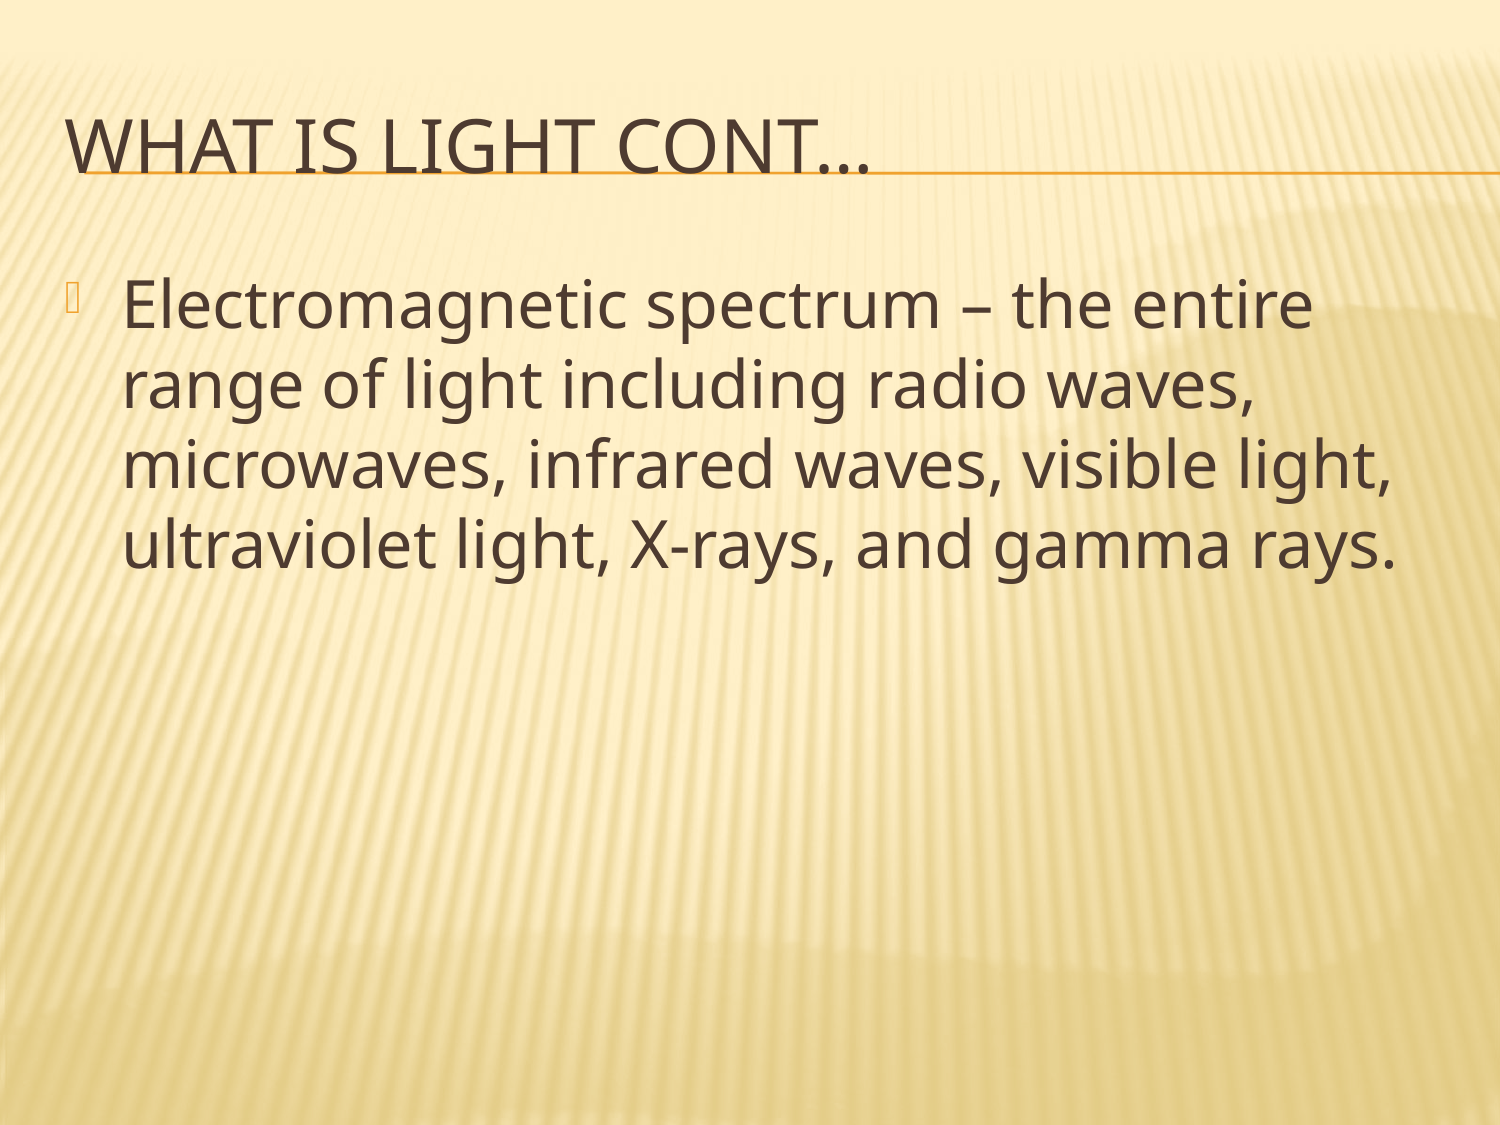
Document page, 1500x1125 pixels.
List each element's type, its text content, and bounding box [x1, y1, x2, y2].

list Electromagnetic spectrum – the entire range of light including radio waves, microwaves, infrared waves, visible light, ultraviolet light, X-rays, and gamma rays. [50, 254, 1475, 998]
title What is Light cont… [50, 75, 1475, 213]
